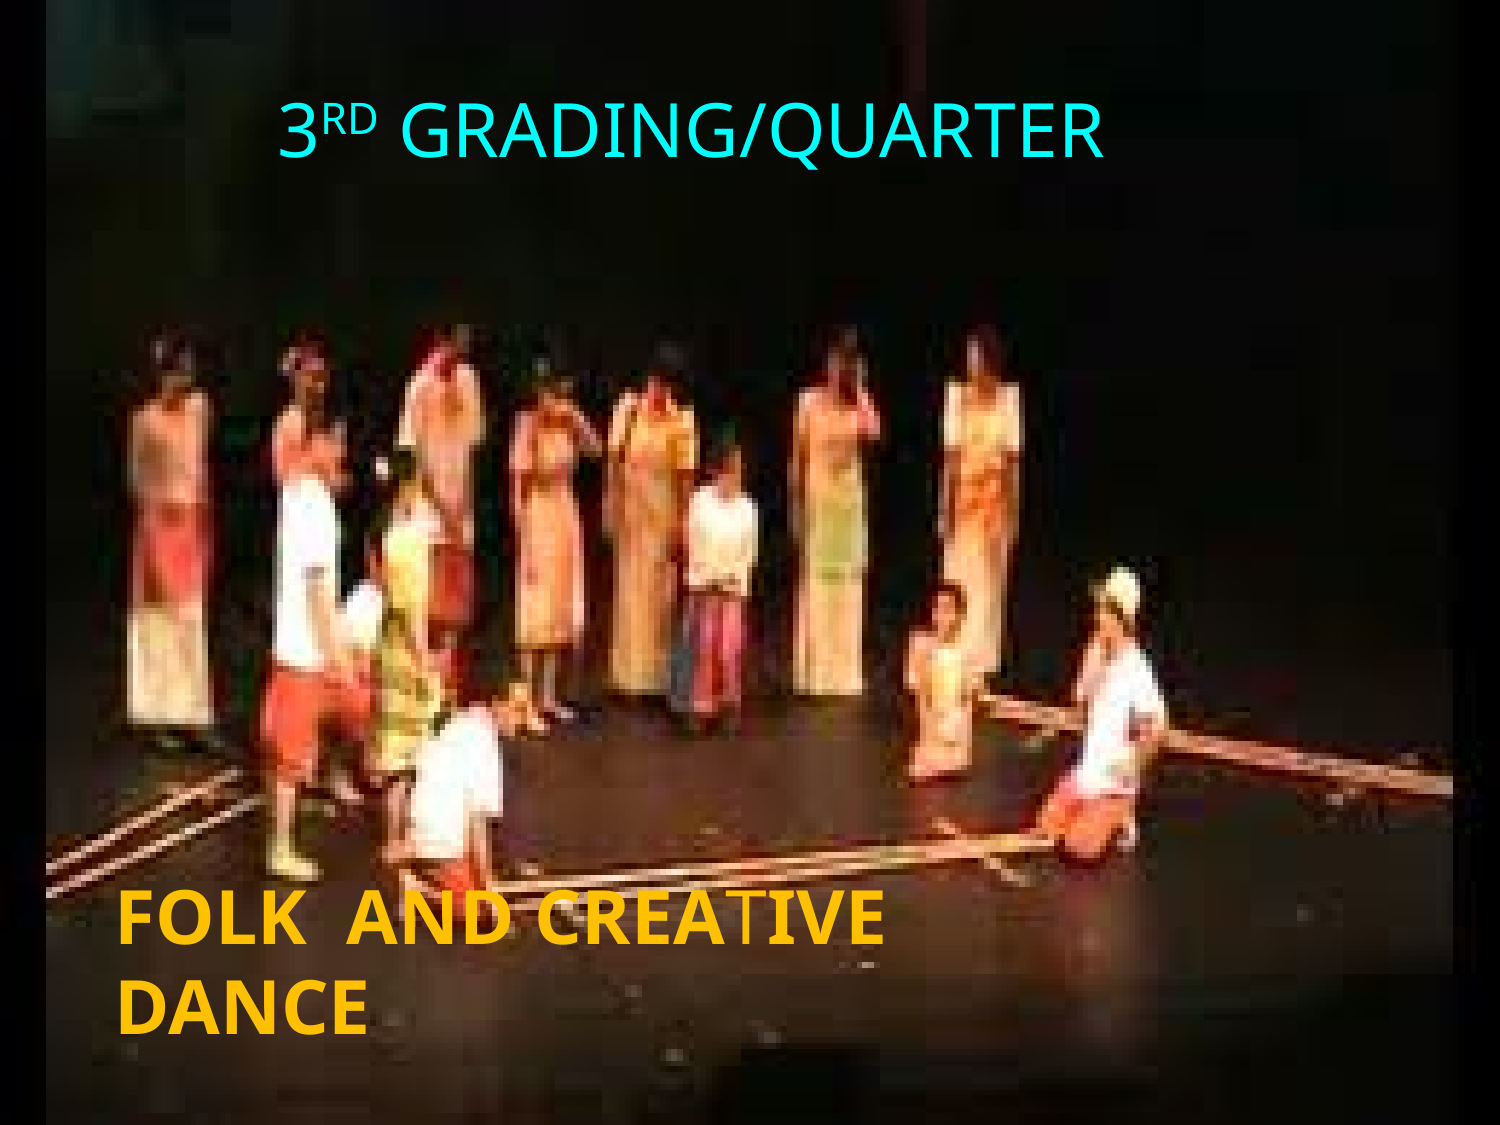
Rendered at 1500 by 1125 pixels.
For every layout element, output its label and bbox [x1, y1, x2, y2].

list [0, 0, 1500, 1125]
